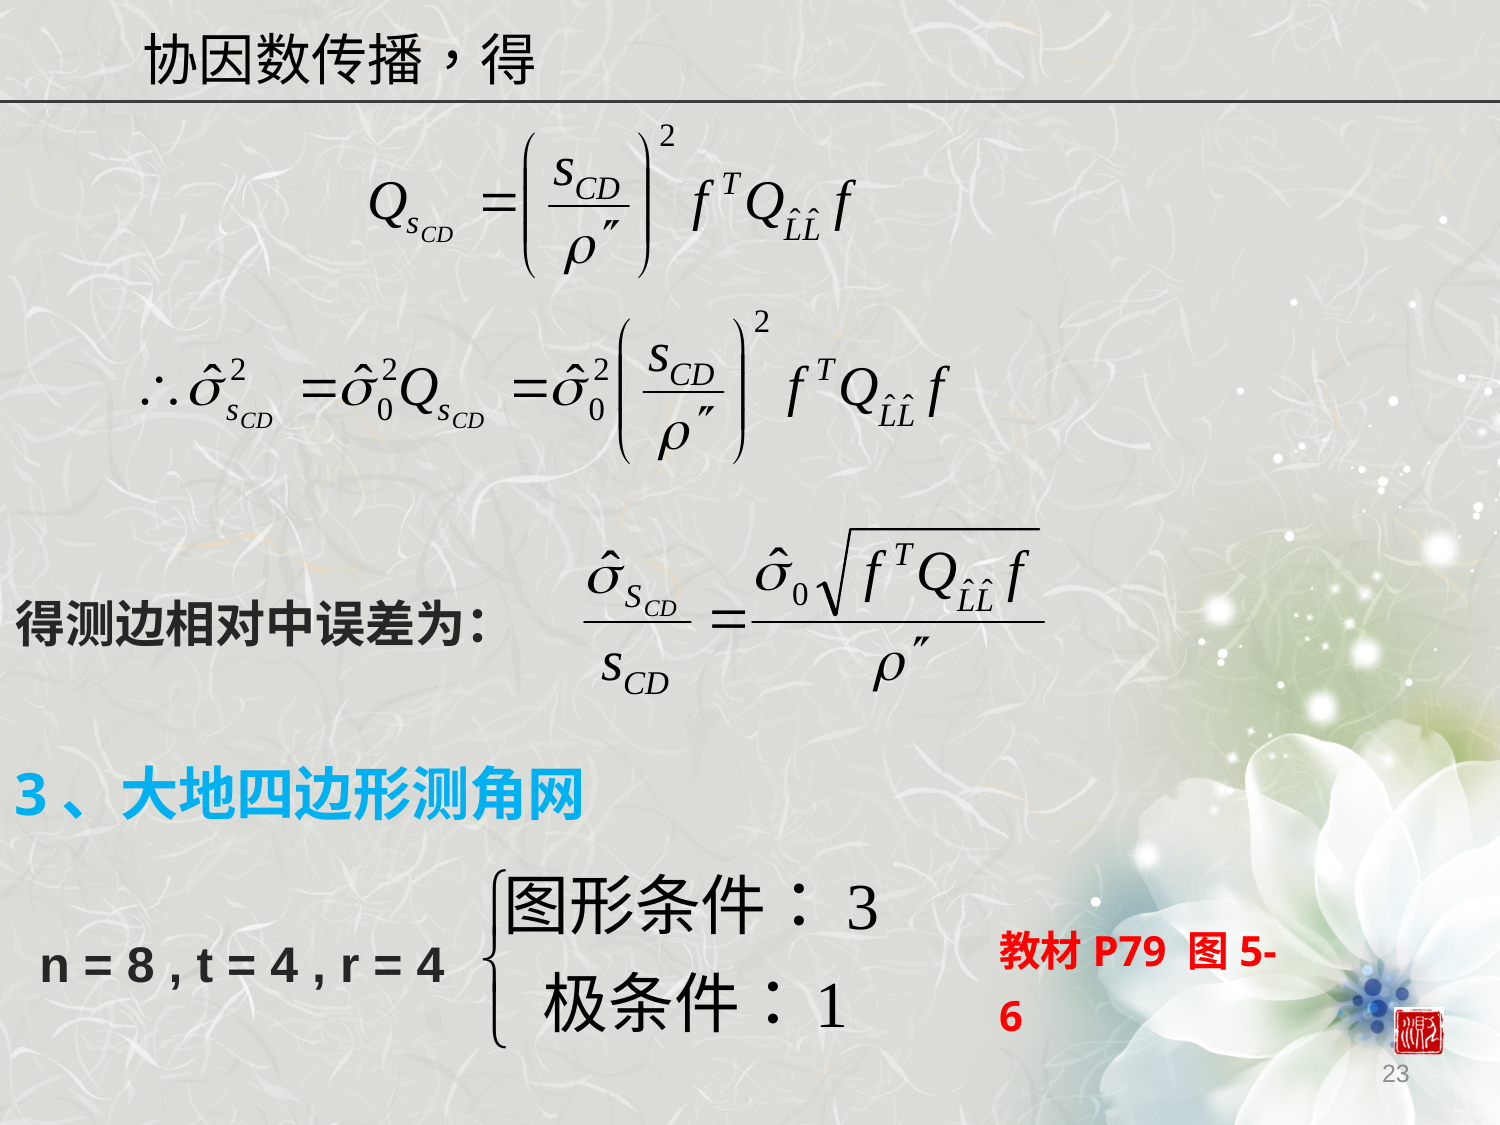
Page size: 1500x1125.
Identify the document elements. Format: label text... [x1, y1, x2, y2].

text_box 3、大地四边形测角网 n = 8 , t = 4 , r = 4 [0, 750, 903, 1046]
text_box 教材P79 图5-6 [984, 902, 1301, 1048]
slide_number 23 [1074, 1042, 1425, 1103]
list 得测边相对中误差为： [0, 0, 1500, 704]
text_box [574, 517, 1055, 708]
picture [0, 704, 1500, 1125]
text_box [468, 855, 886, 1064]
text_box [135, 23, 1025, 478]
